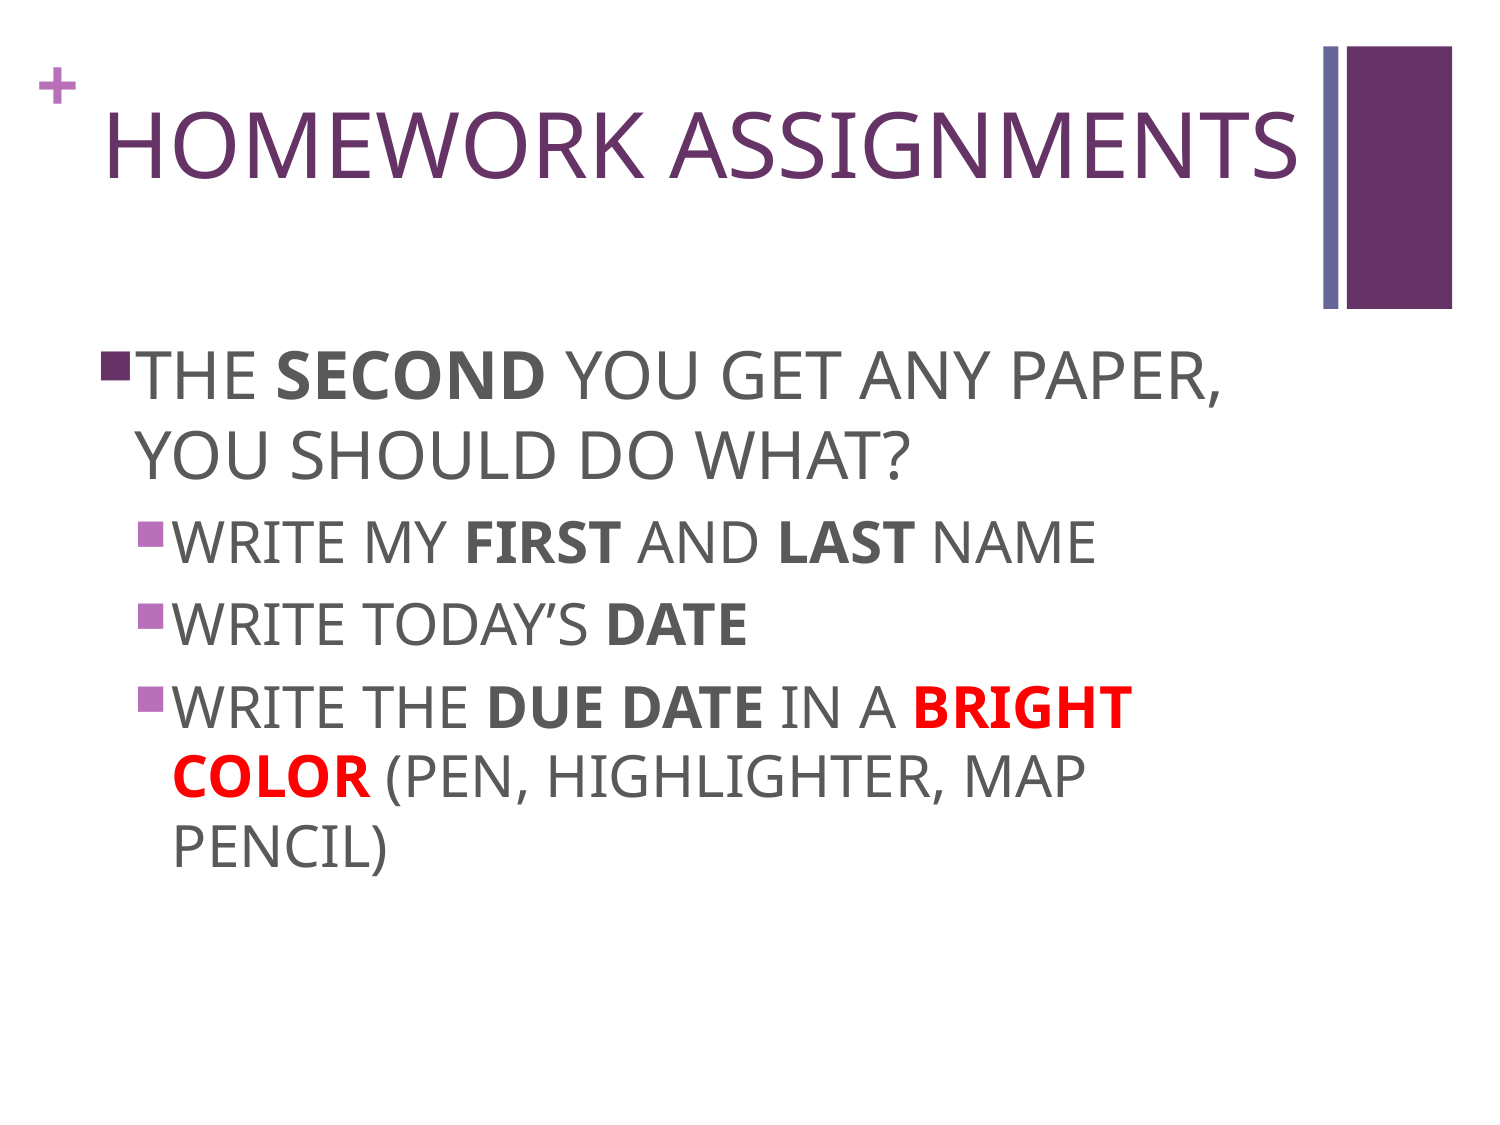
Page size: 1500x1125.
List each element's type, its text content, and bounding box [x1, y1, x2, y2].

title HOMEWORK ASSIGNMENTS [81, 79, 1322, 263]
list THE SECOND YOU GET ANY PAPER, YOU SHOULD DO WHAT? WRITE MY FIRST AND LAST NAME WRITE TODAY’S DATE WRITE THE DUE DATE IN A BRIGHT COLOR (PEN, HIGHLIGHTER, MAP PENCIL) [81, 324, 1322, 1005]
